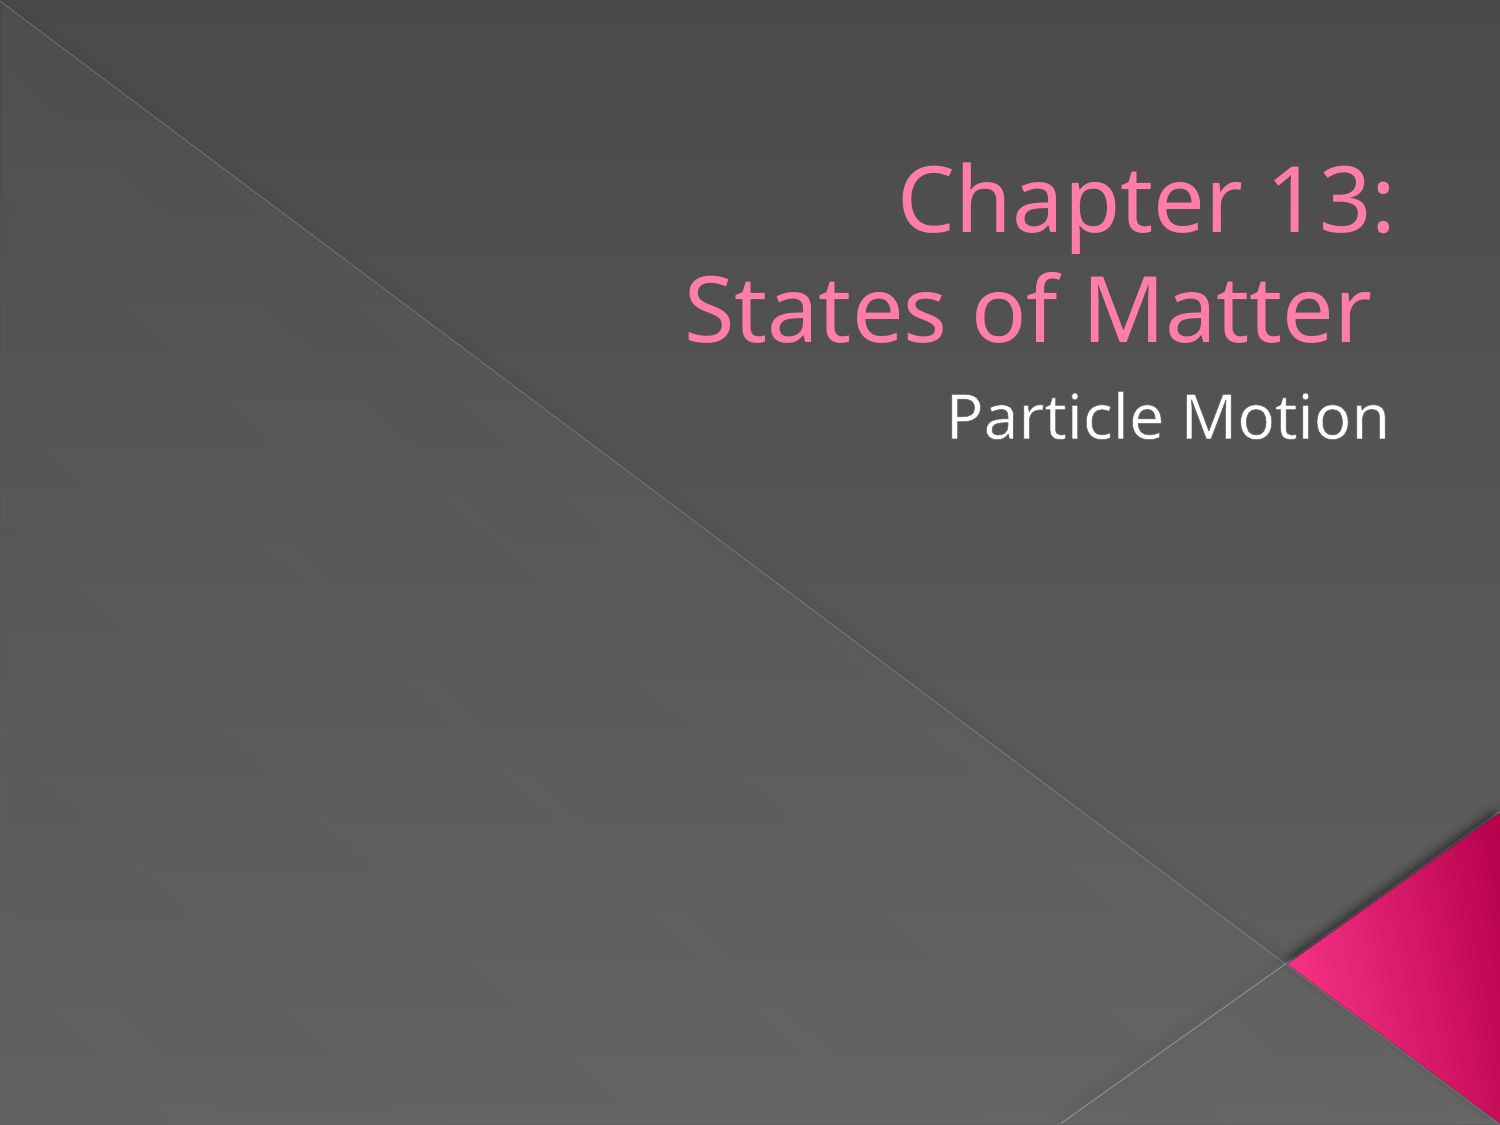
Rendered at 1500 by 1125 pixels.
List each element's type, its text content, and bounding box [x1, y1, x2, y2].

title Chapter 13: States of Matter [88, 127, 1412, 369]
subtitle Particle Motion [88, 369, 1412, 657]
